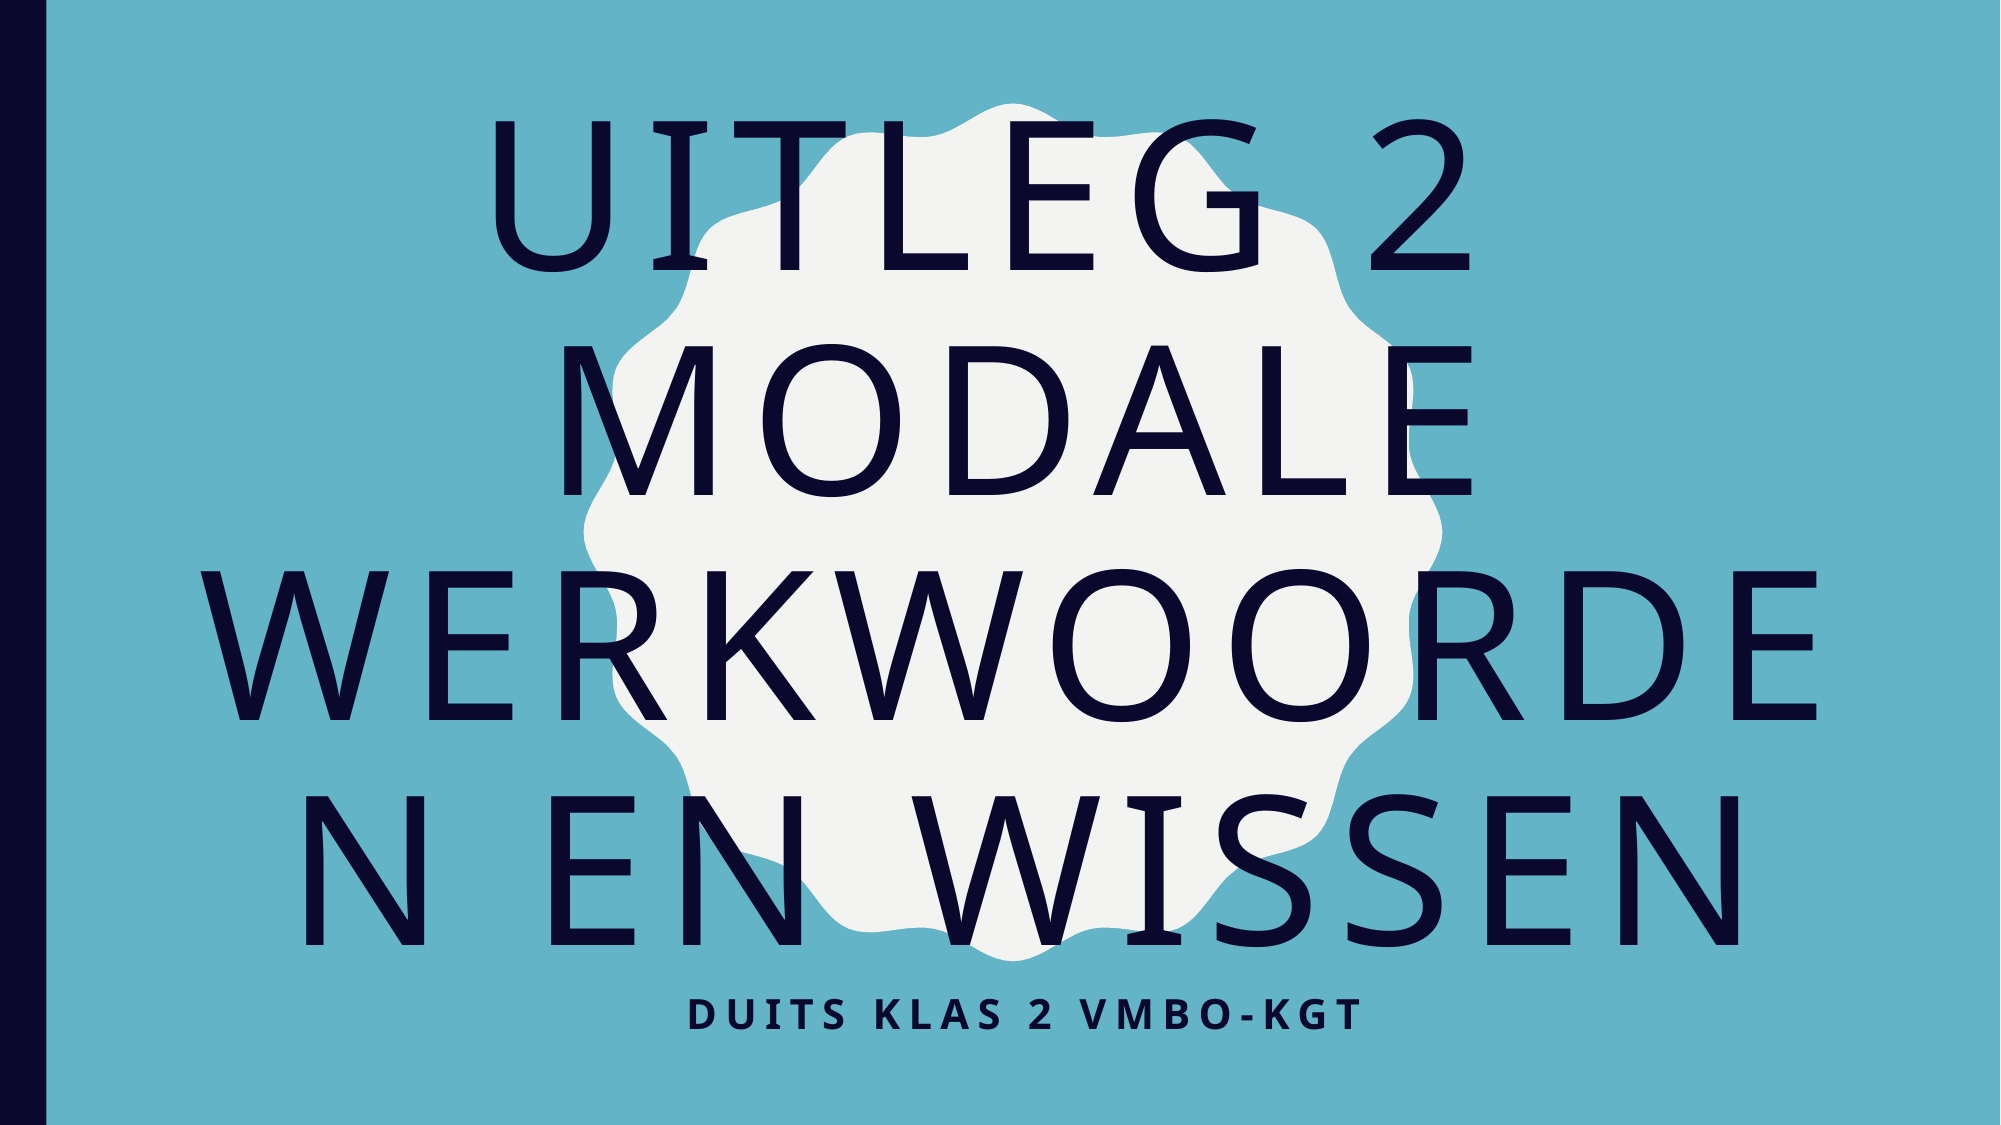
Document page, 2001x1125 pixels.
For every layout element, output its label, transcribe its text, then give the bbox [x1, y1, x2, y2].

subtitle Duits klas 2 vmbo-kgt [363, 980, 1684, 1103]
title Uitleg 2 modale werkwoorden en wissen [176, 180, 1870, 902]
